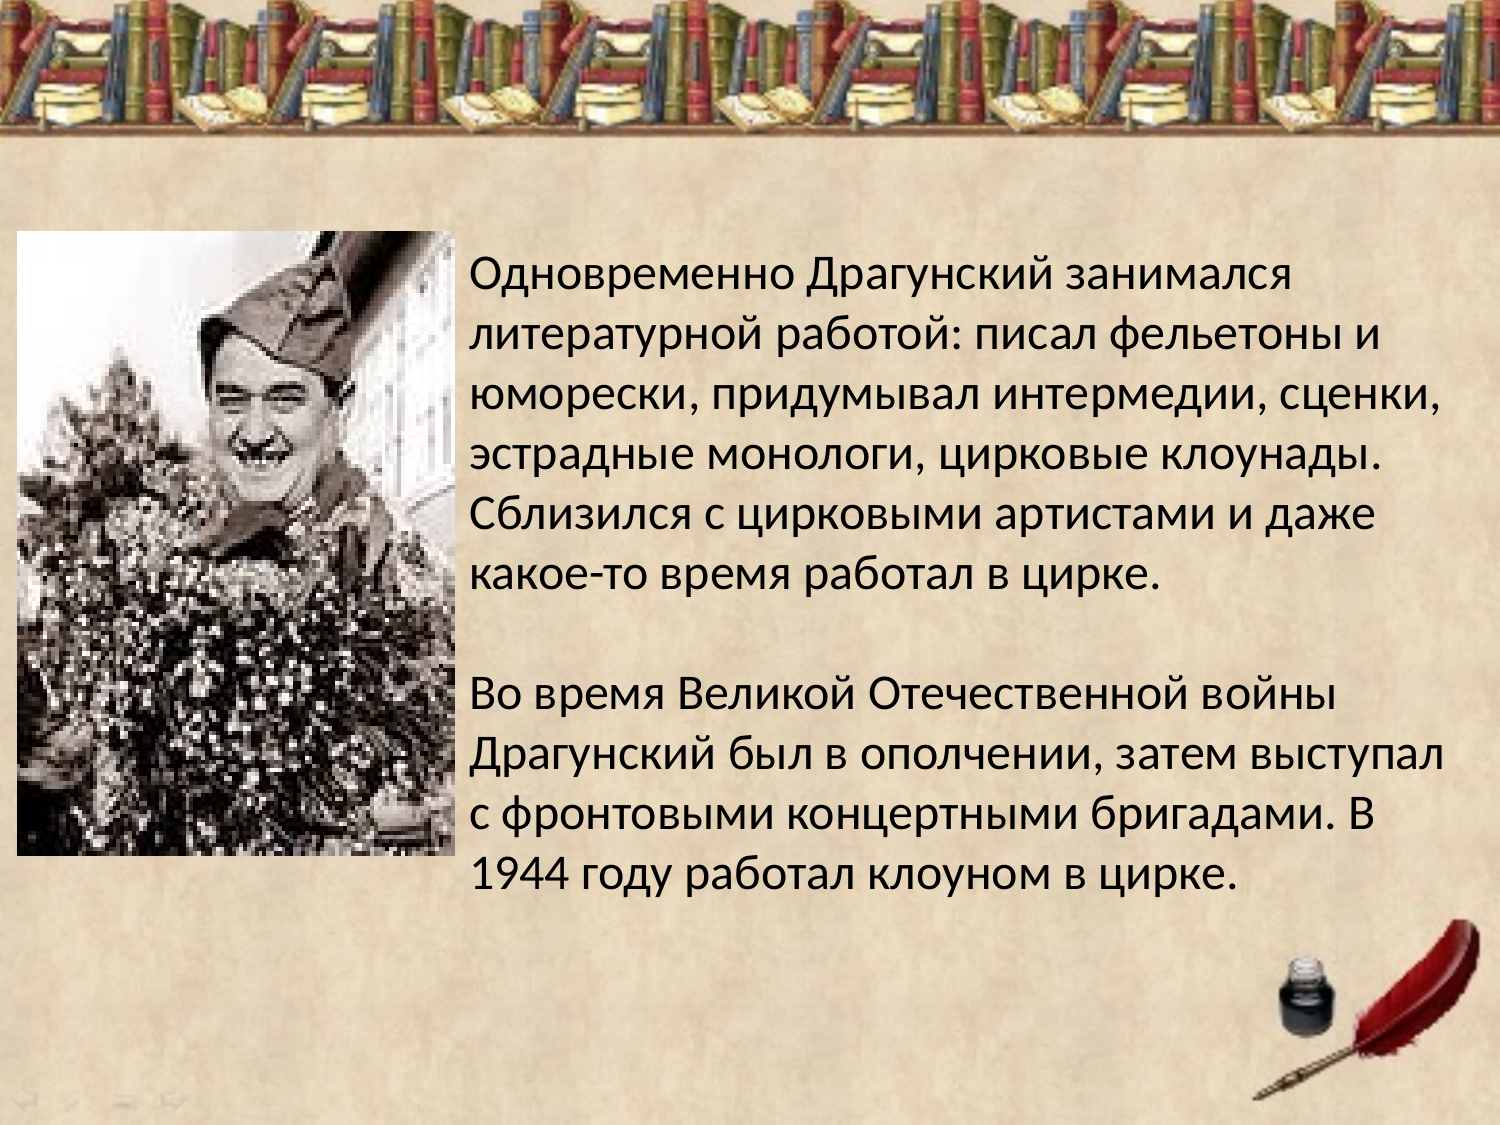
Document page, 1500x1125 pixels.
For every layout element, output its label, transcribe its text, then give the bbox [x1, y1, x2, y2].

text_box Одновременно Драгунский занимался литературной работой: писал фельетоны и юморески, придумывал интермедии, сценки, эстрадные монологи, цирковые клоунады. Сблизился с цирковыми артистами и даже какое-то время работал в цирке. Во время Великой Отечественной войны Драгунский был в ополчении, затем выступал с фронтовыми концертными бригадами. В 1944 году работал клоуном в цирке. [454, 231, 1471, 907]
picture [0, 0, 1500, 1125]
